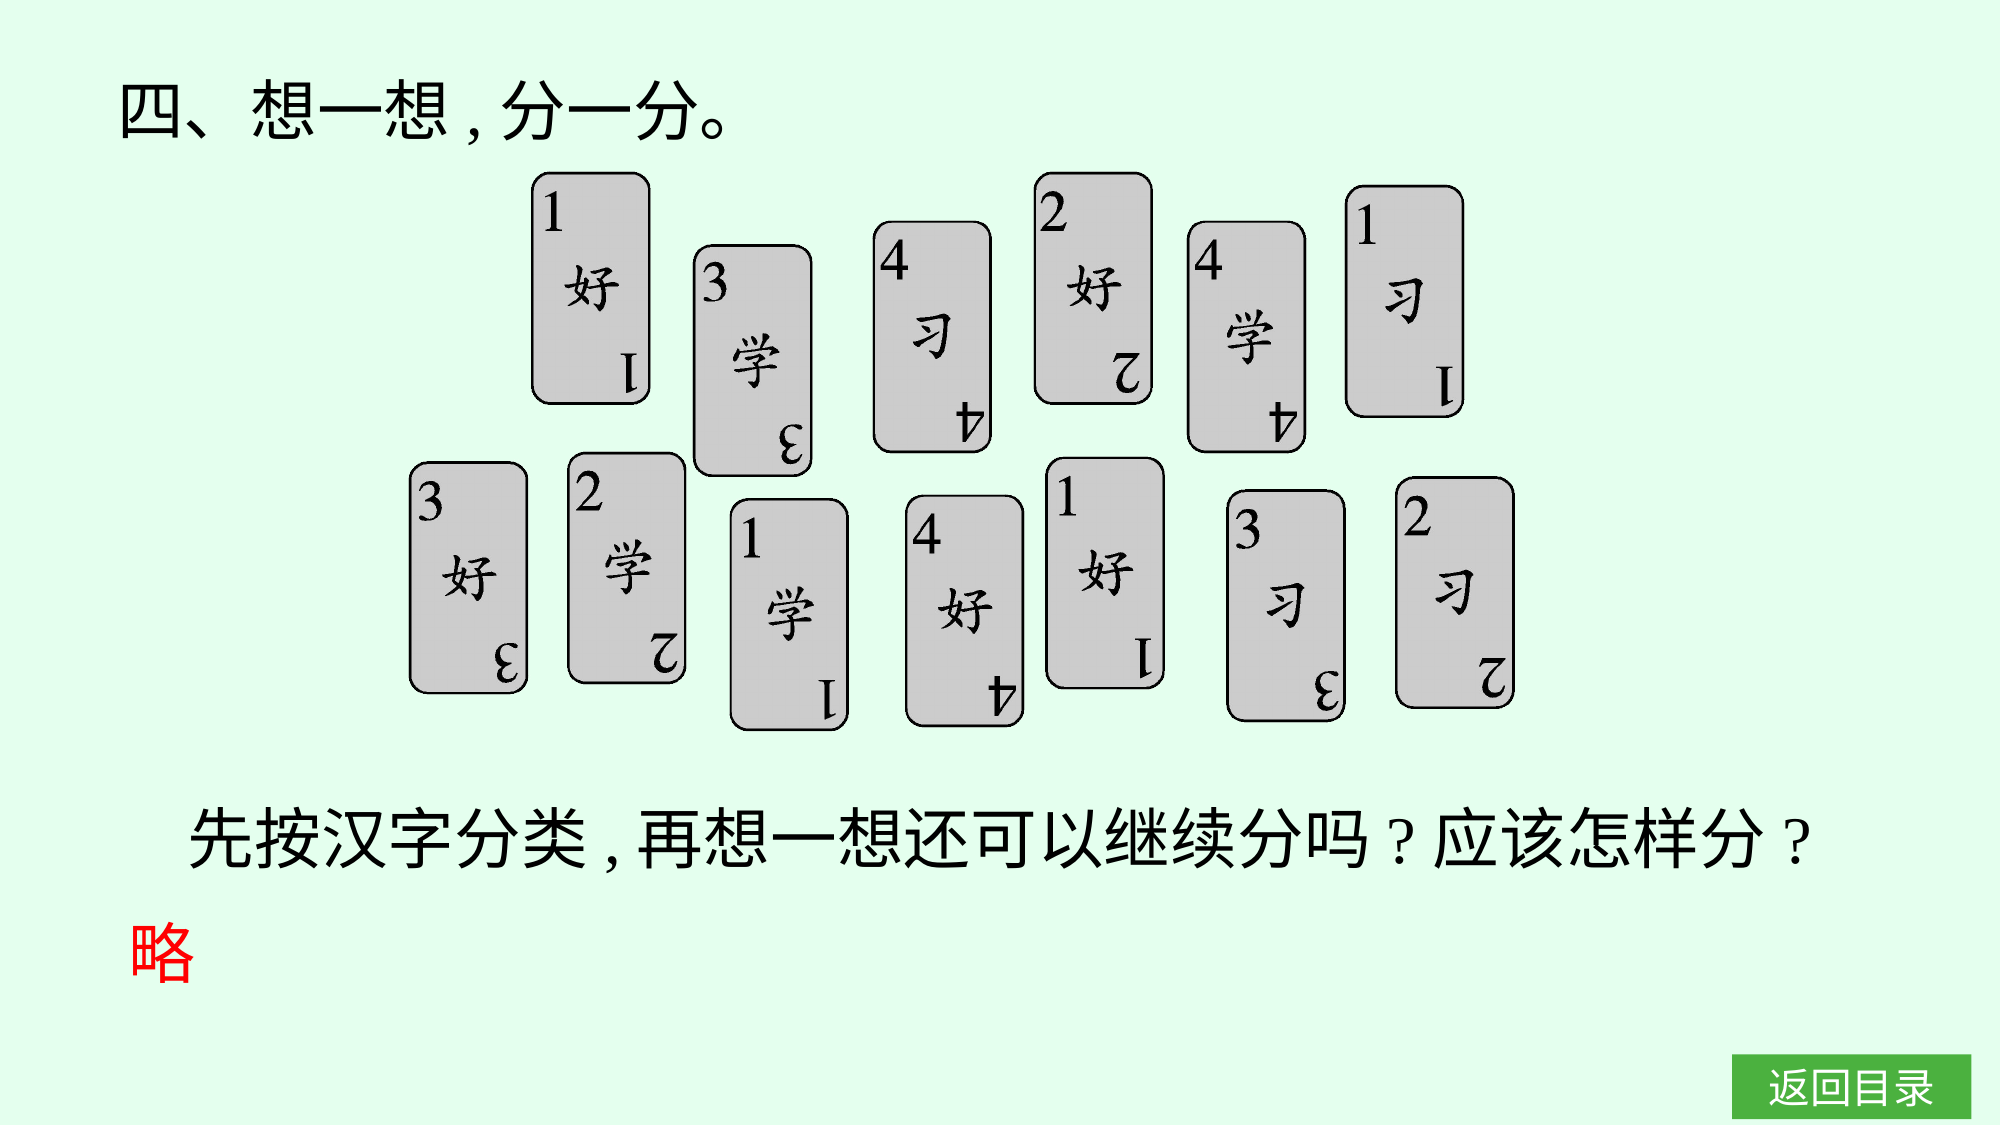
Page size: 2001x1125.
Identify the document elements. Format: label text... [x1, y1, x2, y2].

text_box 四、想一想,分一分。 [102, 45, 797, 156]
text_box 略 [114, 888, 211, 1000]
picture [407, 170, 1516, 733]
text_box 先按汉字分类,再想一想还可以继续分吗?应该怎样分? [172, 773, 1828, 885]
